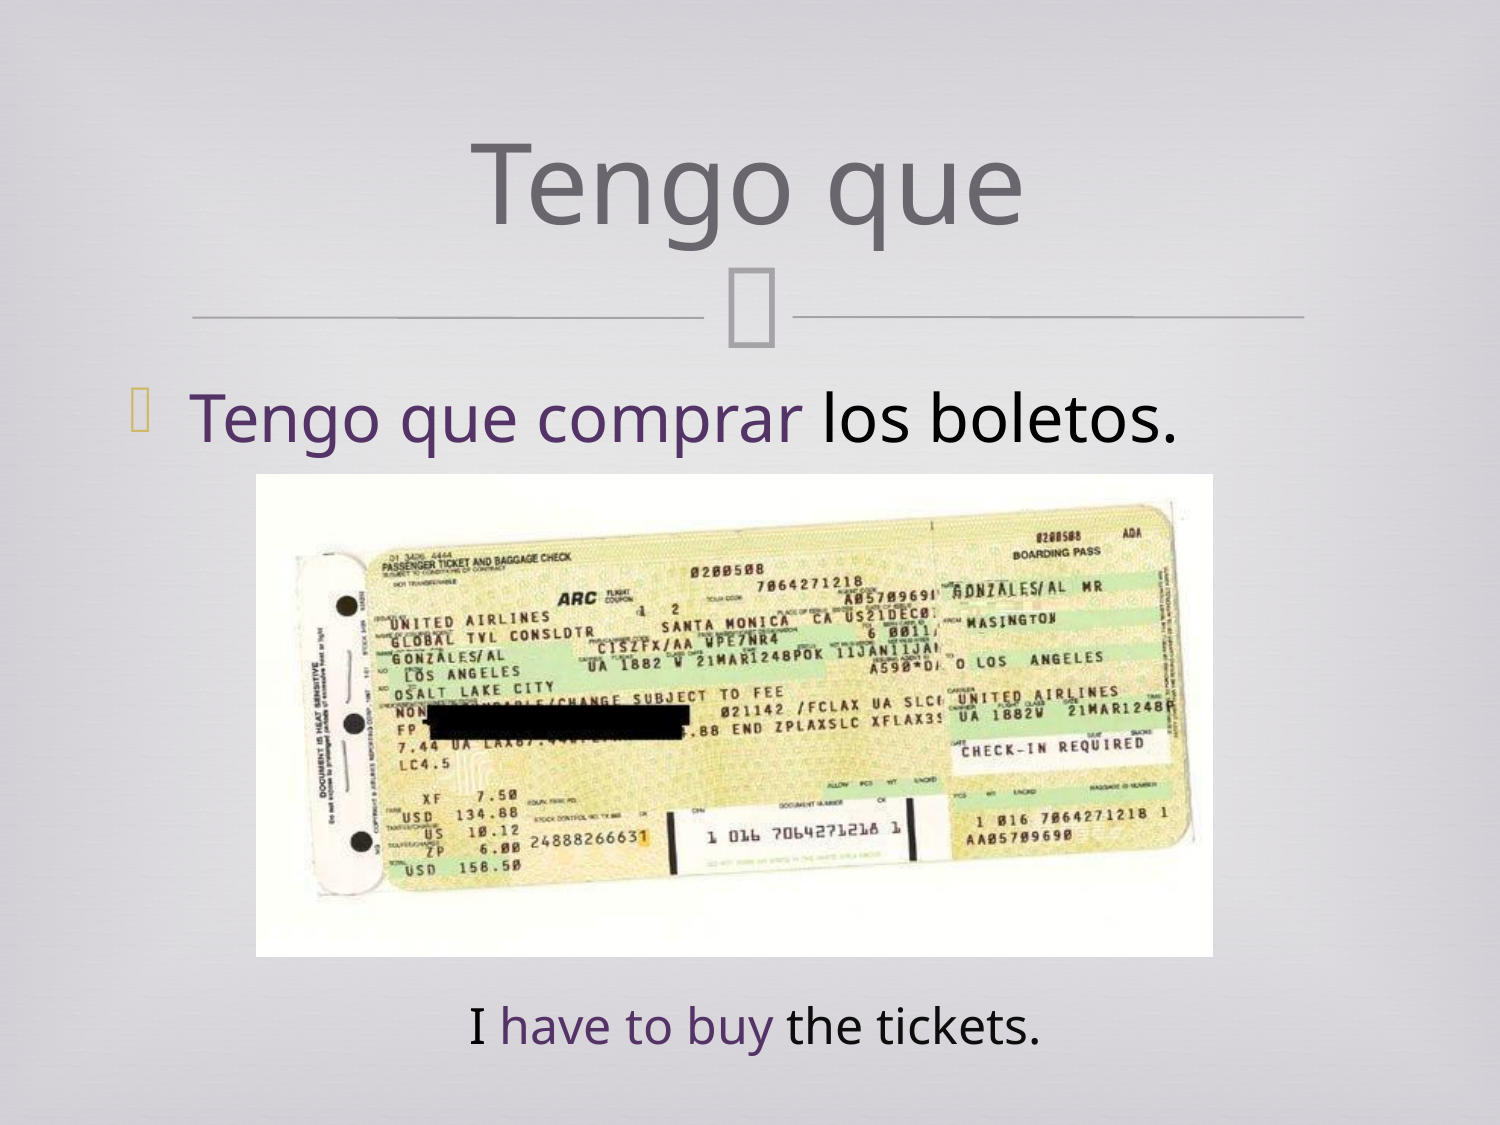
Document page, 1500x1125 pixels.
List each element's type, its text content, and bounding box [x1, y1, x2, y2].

text_box I have to buy the tickets. [412, 987, 1113, 1108]
list Tengo que comprar los boletos. [114, 368, 1386, 925]
picture [255, 474, 1213, 957]
title Tengo que [112, 93, 1386, 267]
